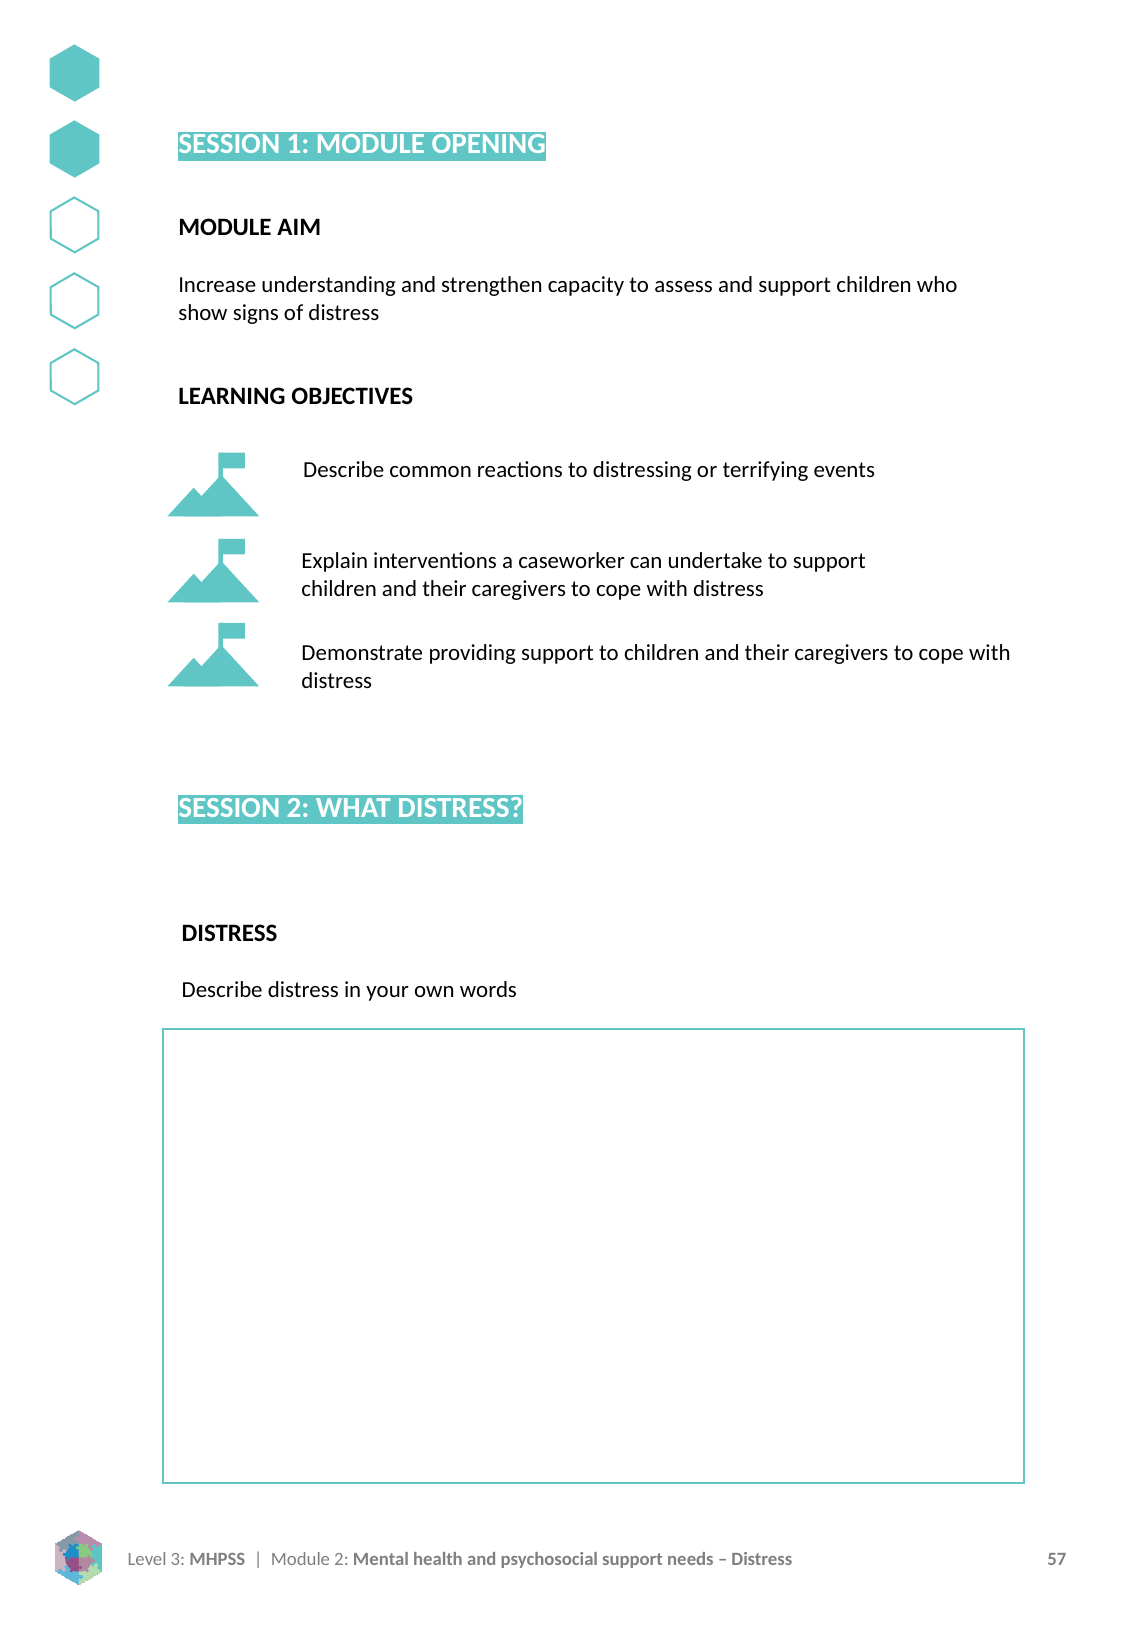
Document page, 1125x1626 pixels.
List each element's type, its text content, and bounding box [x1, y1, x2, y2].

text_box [167, 538, 260, 603]
text_box MODULE AIM [163, 203, 929, 249]
text_box [163, 1029, 1025, 1484]
text_box SESSION 2: WHAT DISTRESS? [163, 780, 1026, 831]
text_box [50, 349, 99, 405]
text_box [50, 197, 99, 253]
picture [55, 1530, 102, 1585]
text_box LEARNING OBJECTIVES [163, 372, 1026, 417]
text_box Demonstrate providing support to children and their caregivers to cope with distress [286, 630, 1038, 701]
text_box Describe common reactions to distressing or terrifying events [286, 446, 893, 490]
text_box [50, 45, 99, 101]
text_box Explain interventions a caseworker can undertake to support children and their caregivers to cope with distress [286, 538, 952, 609]
text_box Describe distress in your own words [166, 967, 841, 1010]
text_box [50, 273, 99, 329]
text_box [167, 622, 260, 687]
text_box Increase understanding and strengthen capacity to assess and support children who show signs of distress [163, 262, 1026, 333]
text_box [167, 452, 260, 517]
text_box SESSION 1: MODULE OPENING [163, 116, 832, 167]
text_box [50, 121, 99, 177]
text_box DISTRESS [166, 908, 1028, 954]
